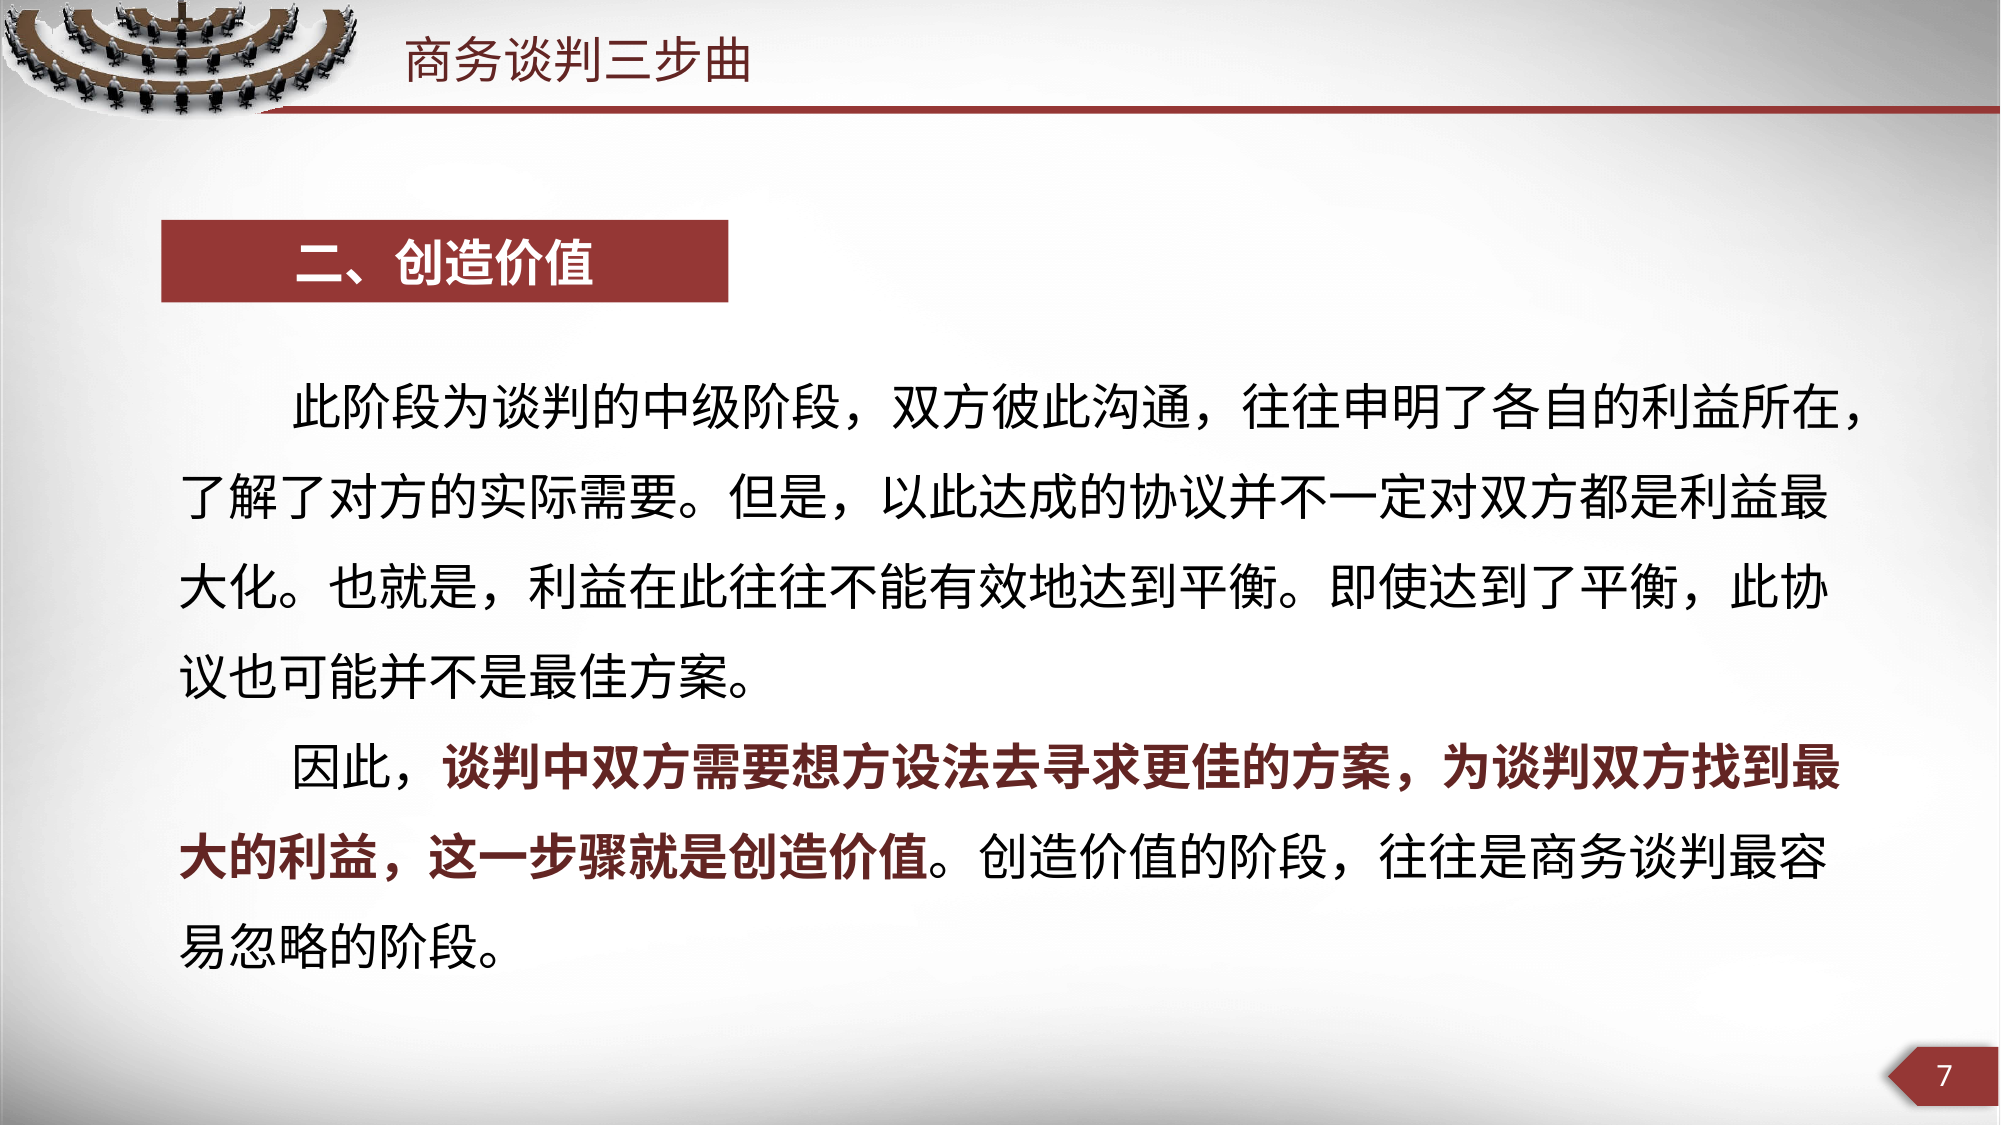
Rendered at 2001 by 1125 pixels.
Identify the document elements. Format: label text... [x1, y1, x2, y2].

text_box 二、创造价值 [161, 219, 729, 303]
list 商务谈判三步曲 [388, 11, 1074, 107]
slide_number 7 [1889, 1046, 2000, 1107]
text_box 此阶段为谈判的中级阶段，双方彼此沟通，往往申明了各自的利益所在，了解了对方的实际需要。但是，以此达成的协议并不一定对双方都是利益最大化。也就是，利益在此往往不能有效地达到平衡。即使达到了平衡，此协议也可能并不是最佳方案。 因此，谈判中双方需要想方设法去寻求更佳的方案，为谈判双方找到最大的利益，这一步骤就是创造价值。创造价值的阶段，往往是商务谈判最容易忽略的阶段。 [163, 338, 1875, 1059]
picture [0, 0, 2001, 1125]
